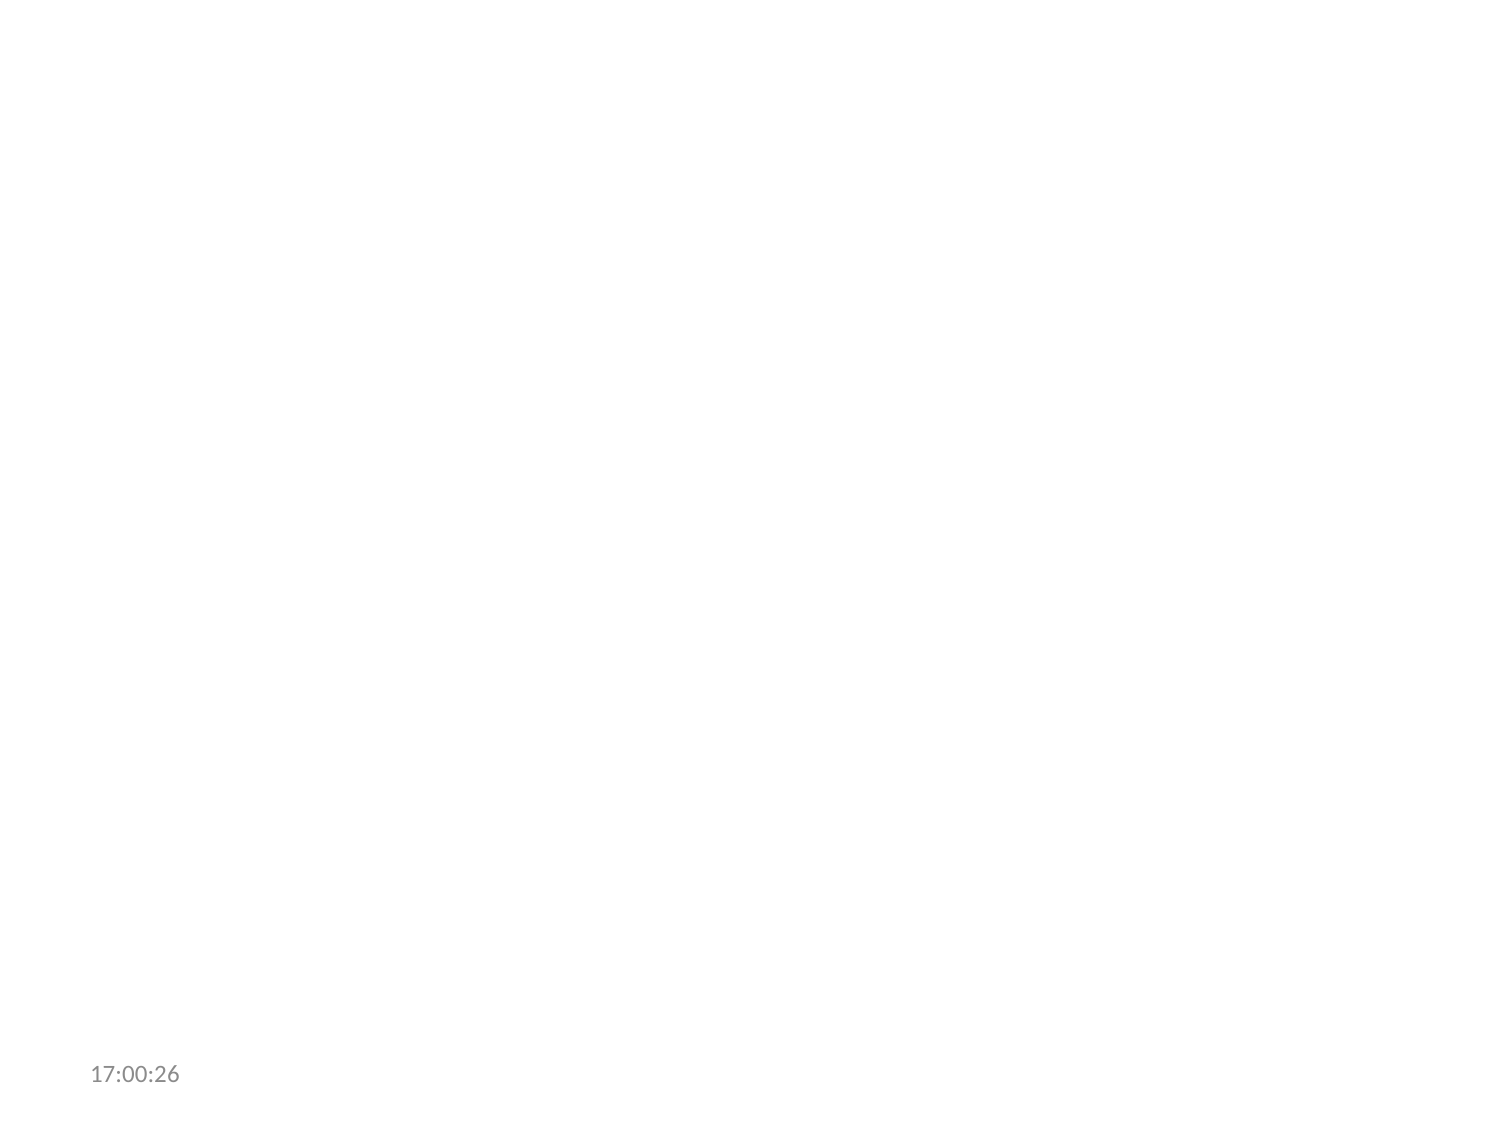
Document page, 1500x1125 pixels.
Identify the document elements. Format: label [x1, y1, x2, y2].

slide_number [75, 1042, 425, 1103]
